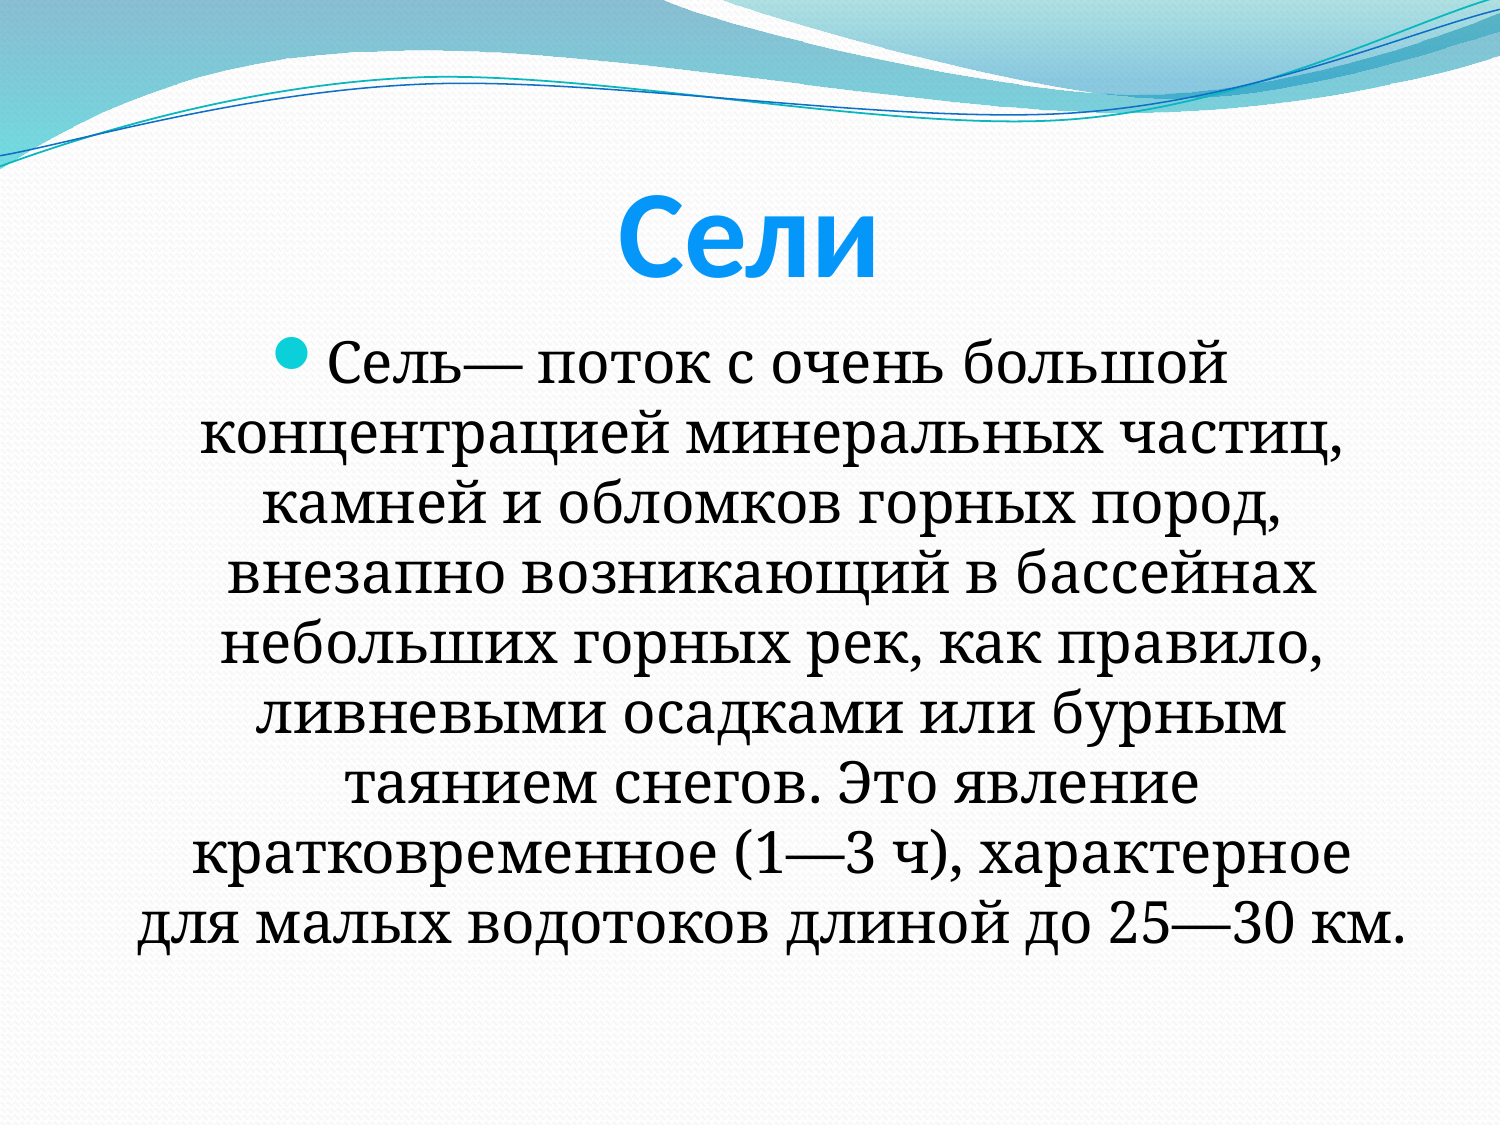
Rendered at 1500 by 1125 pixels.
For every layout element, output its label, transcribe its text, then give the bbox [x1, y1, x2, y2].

list Сель— поток с очень большой концентрацией минеральных частиц, камней и обломков горных пород, внезапно возникающий в бассейнах небольших горных рек, как правило, ливневыми осадками или бурным таянием снегов. Это явление кратковременное (1—3 ч), характерное для малых водотоков длиной до 25—30 км. [75, 317, 1425, 1038]
title Сели [75, 115, 1425, 303]
